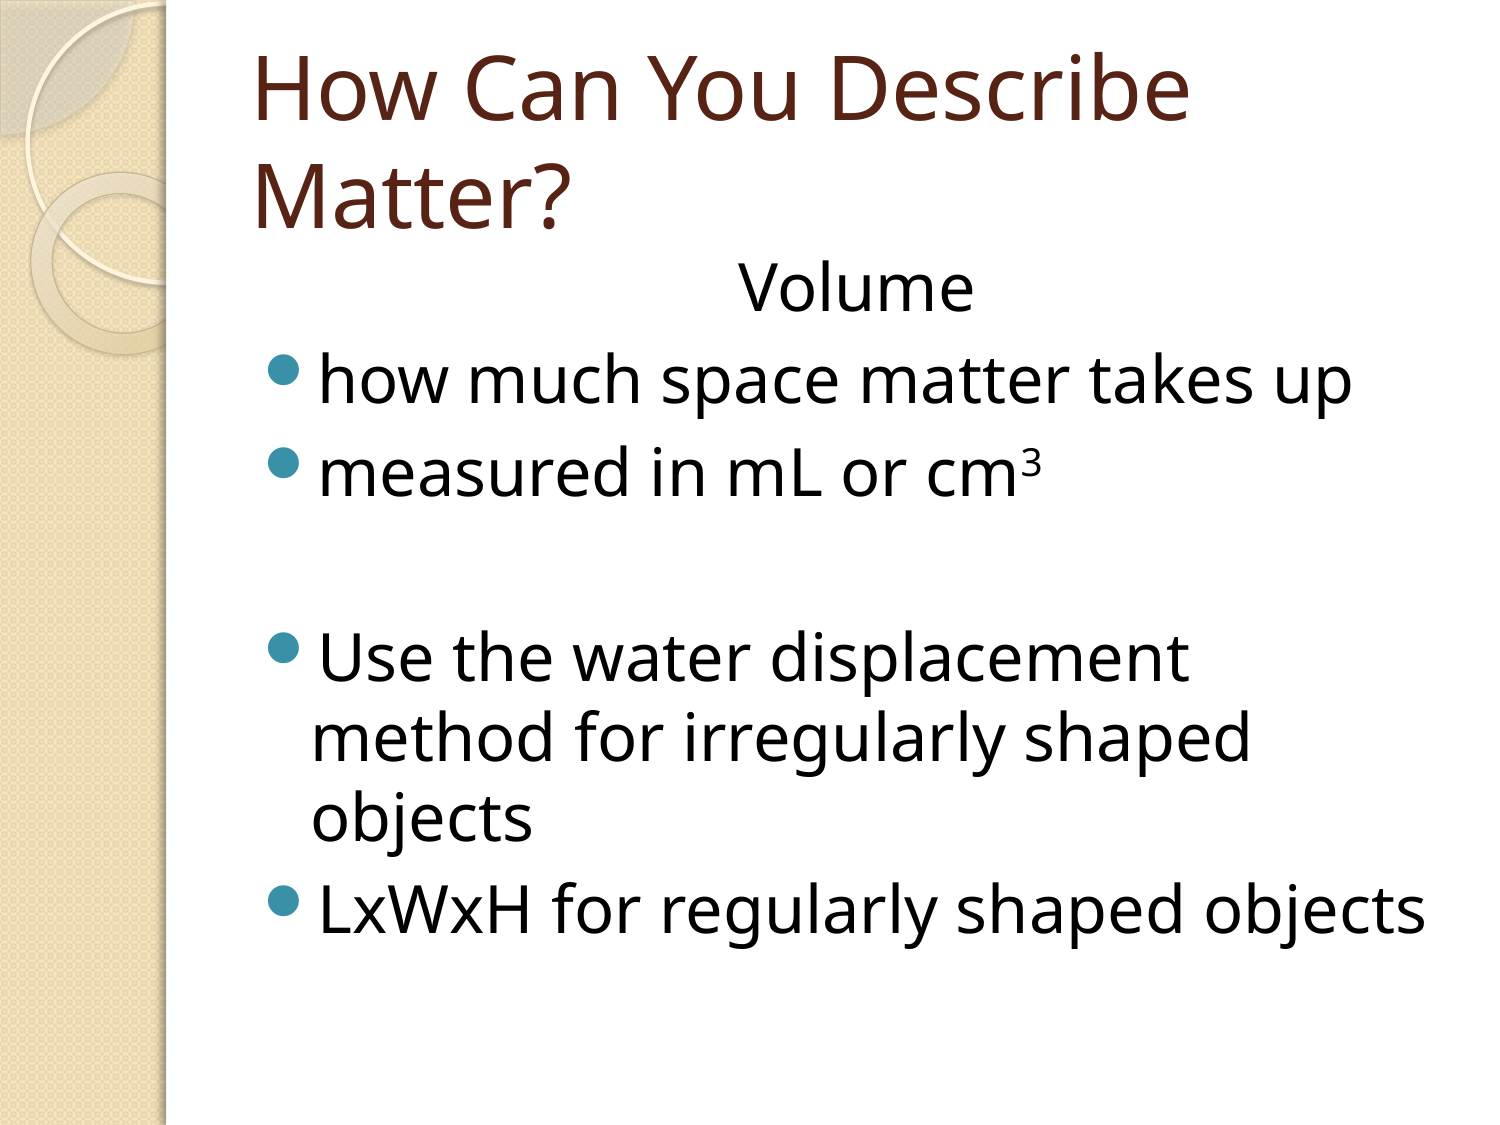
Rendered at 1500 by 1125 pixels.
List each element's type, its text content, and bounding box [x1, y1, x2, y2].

title How Can You Describe Matter? [235, 45, 1466, 233]
list Volume how much space matter takes up measured in mL or cm3 Use the water displacement method for irregularly shaped objects LxWxH for regularly shaped objects [235, 237, 1466, 1025]
